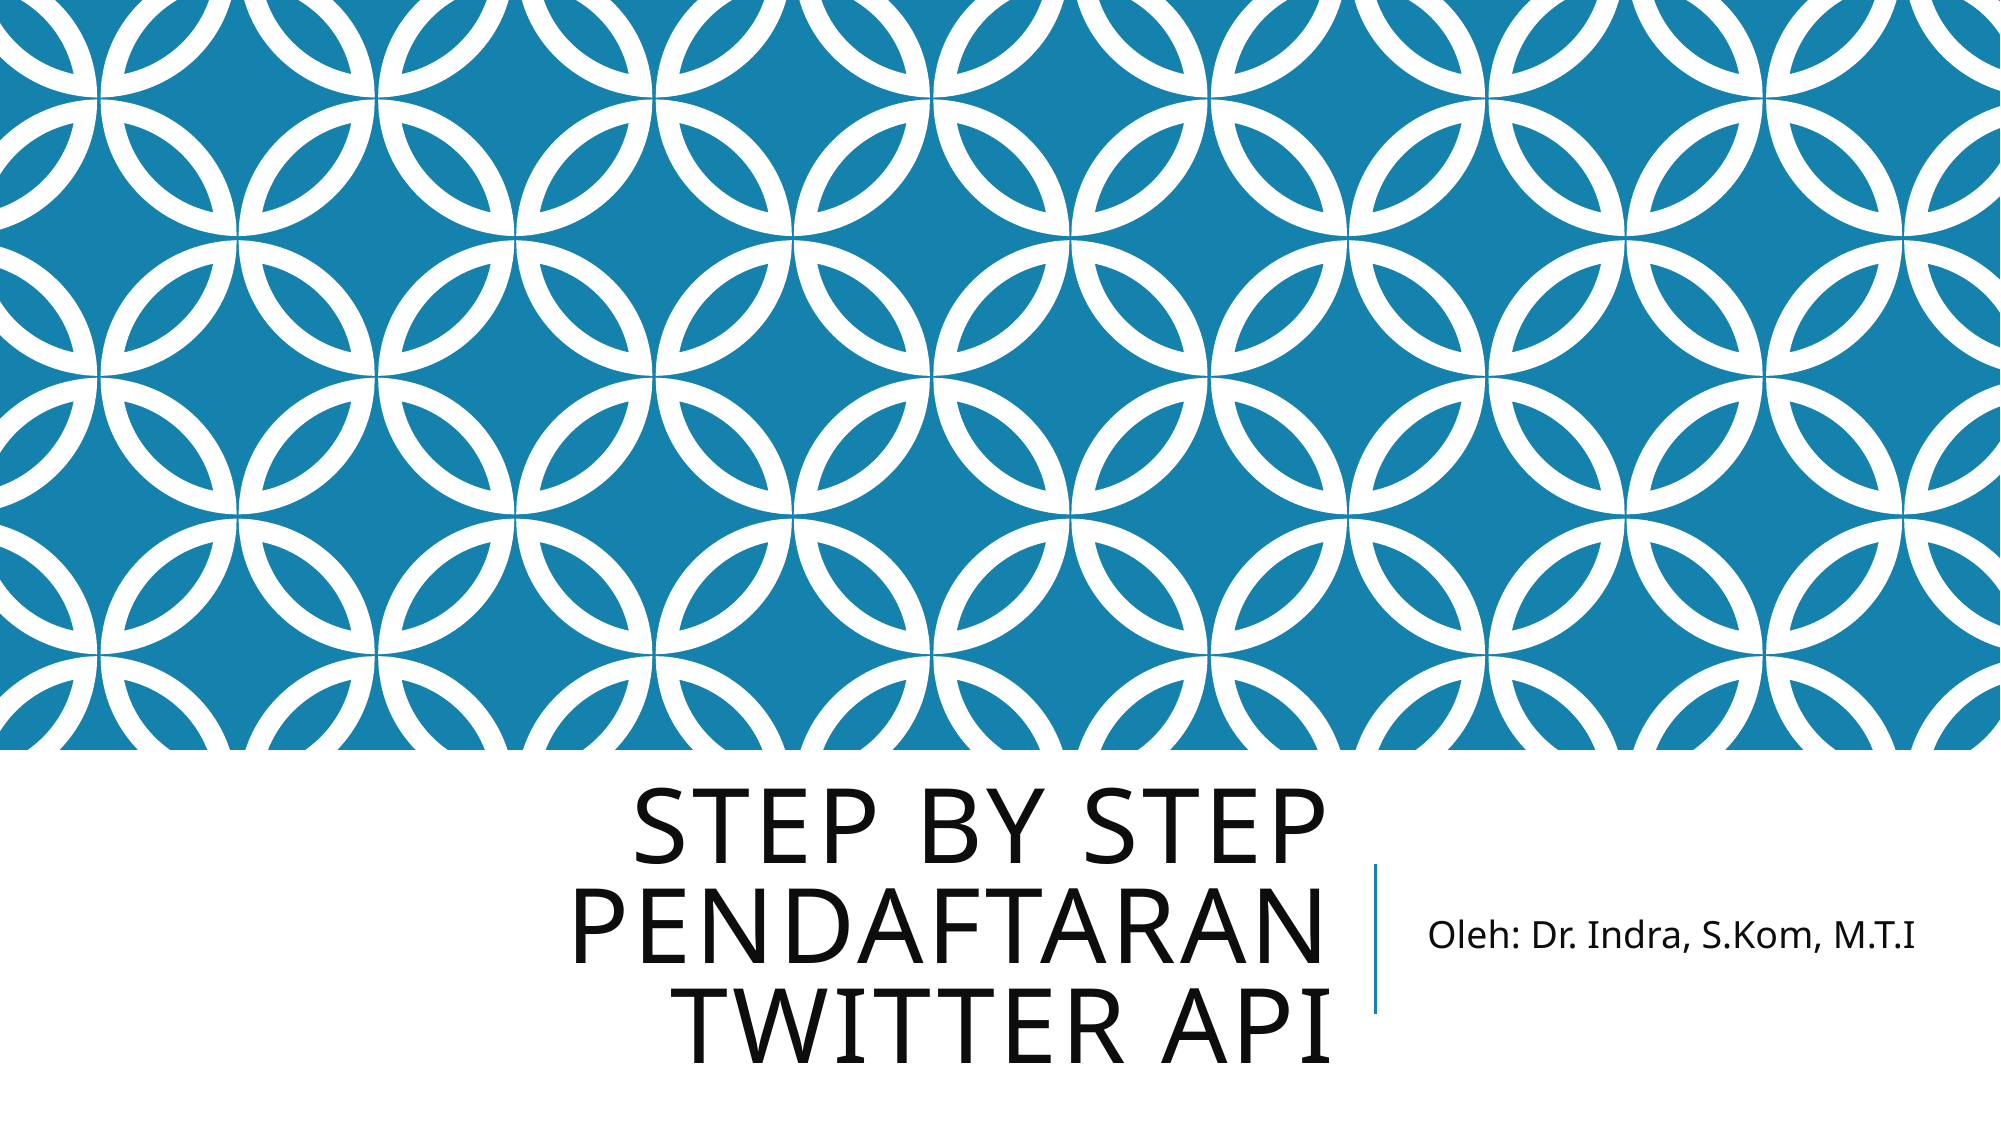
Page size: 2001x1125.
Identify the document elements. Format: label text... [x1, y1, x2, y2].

subtitle Oleh: Dr. Indra, S.Kom, M.T.I [1412, 813, 1938, 1054]
title Step by Step Pendaftaran Twitter API [75, 813, 1350, 1054]
